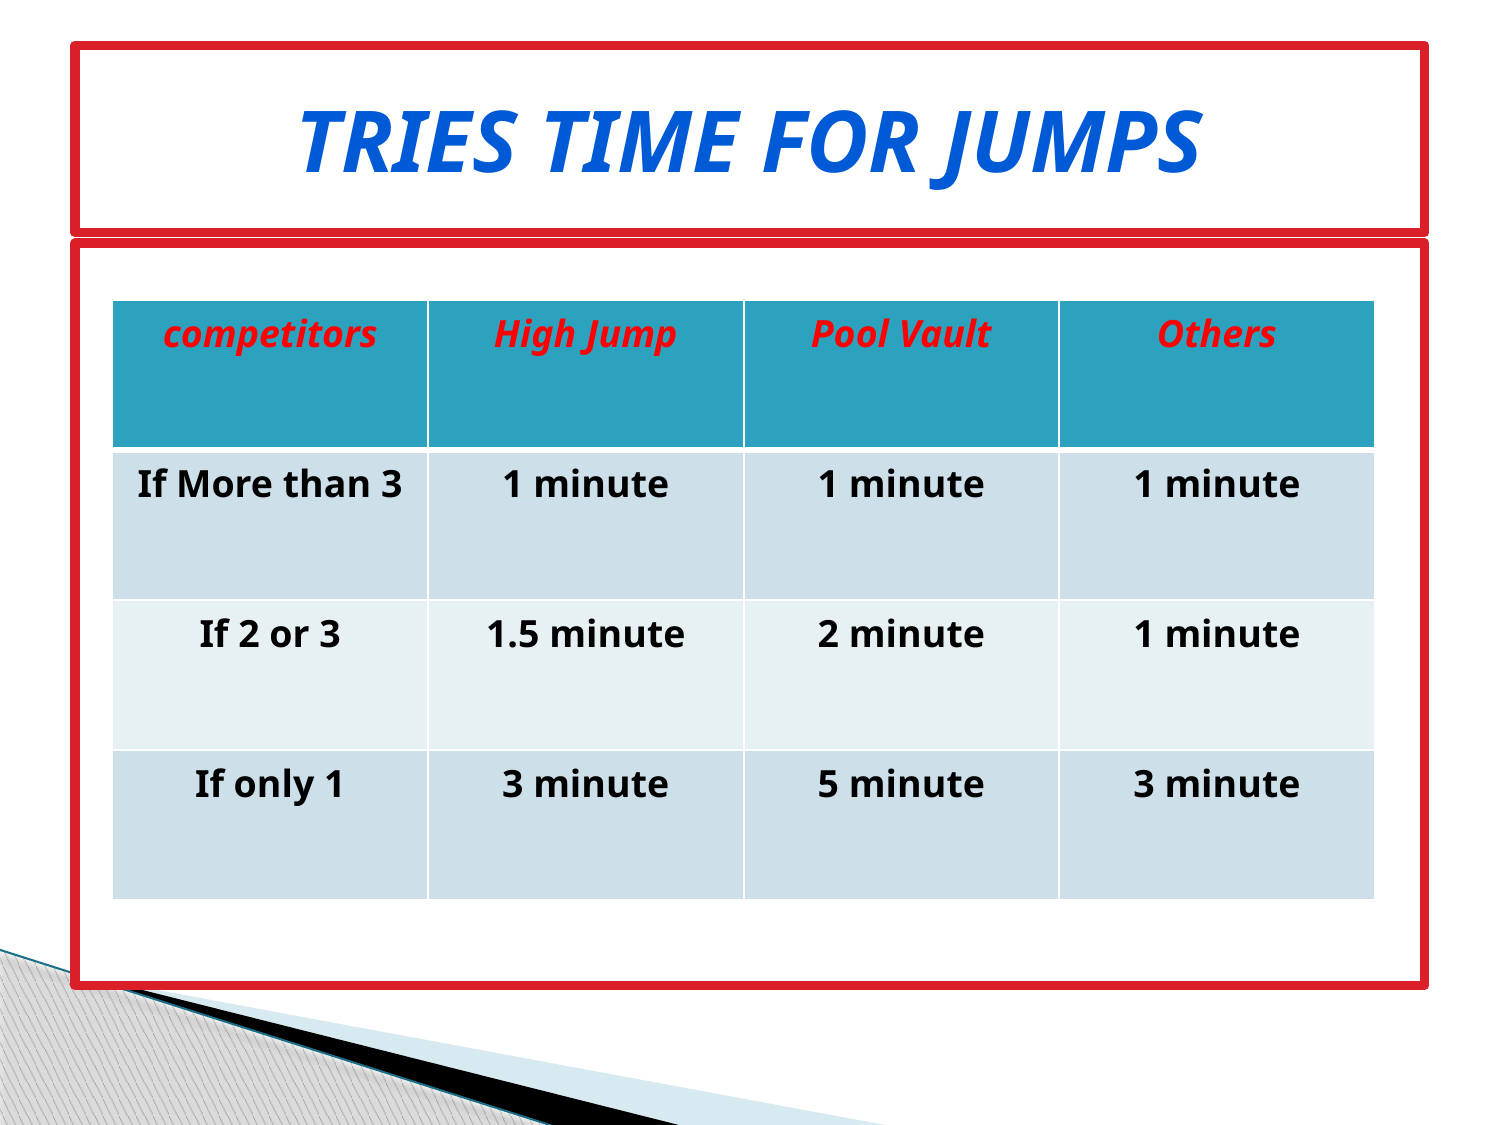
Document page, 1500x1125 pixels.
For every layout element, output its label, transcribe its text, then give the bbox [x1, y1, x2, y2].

table_header High Jump [429, 301, 743, 447]
table_cell If 2 or 3 [113, 601, 427, 749]
table_cell 1 minute [1060, 453, 1374, 599]
table_cell If More than 3 [113, 453, 427, 599]
table_cell 1 minute [745, 453, 1058, 599]
table_cell 2 minute [745, 601, 1058, 749]
table_header Pool Vault [745, 301, 1058, 447]
table_cell 5 minute [745, 751, 1058, 899]
table_header Others [1060, 301, 1374, 447]
table_header competitors [113, 301, 427, 447]
list [70, 238, 1429, 990]
table_cell 1.5 minute [429, 601, 743, 749]
table_cell 3 minute [429, 751, 743, 899]
table_cell 1 minute [429, 453, 743, 599]
table_cell If only 1 [113, 751, 427, 899]
table_cell 1 minute [1060, 601, 1374, 749]
title Tries Time for Jumps [70, 41, 1429, 237]
table_cell 3 minute [1060, 751, 1374, 899]
